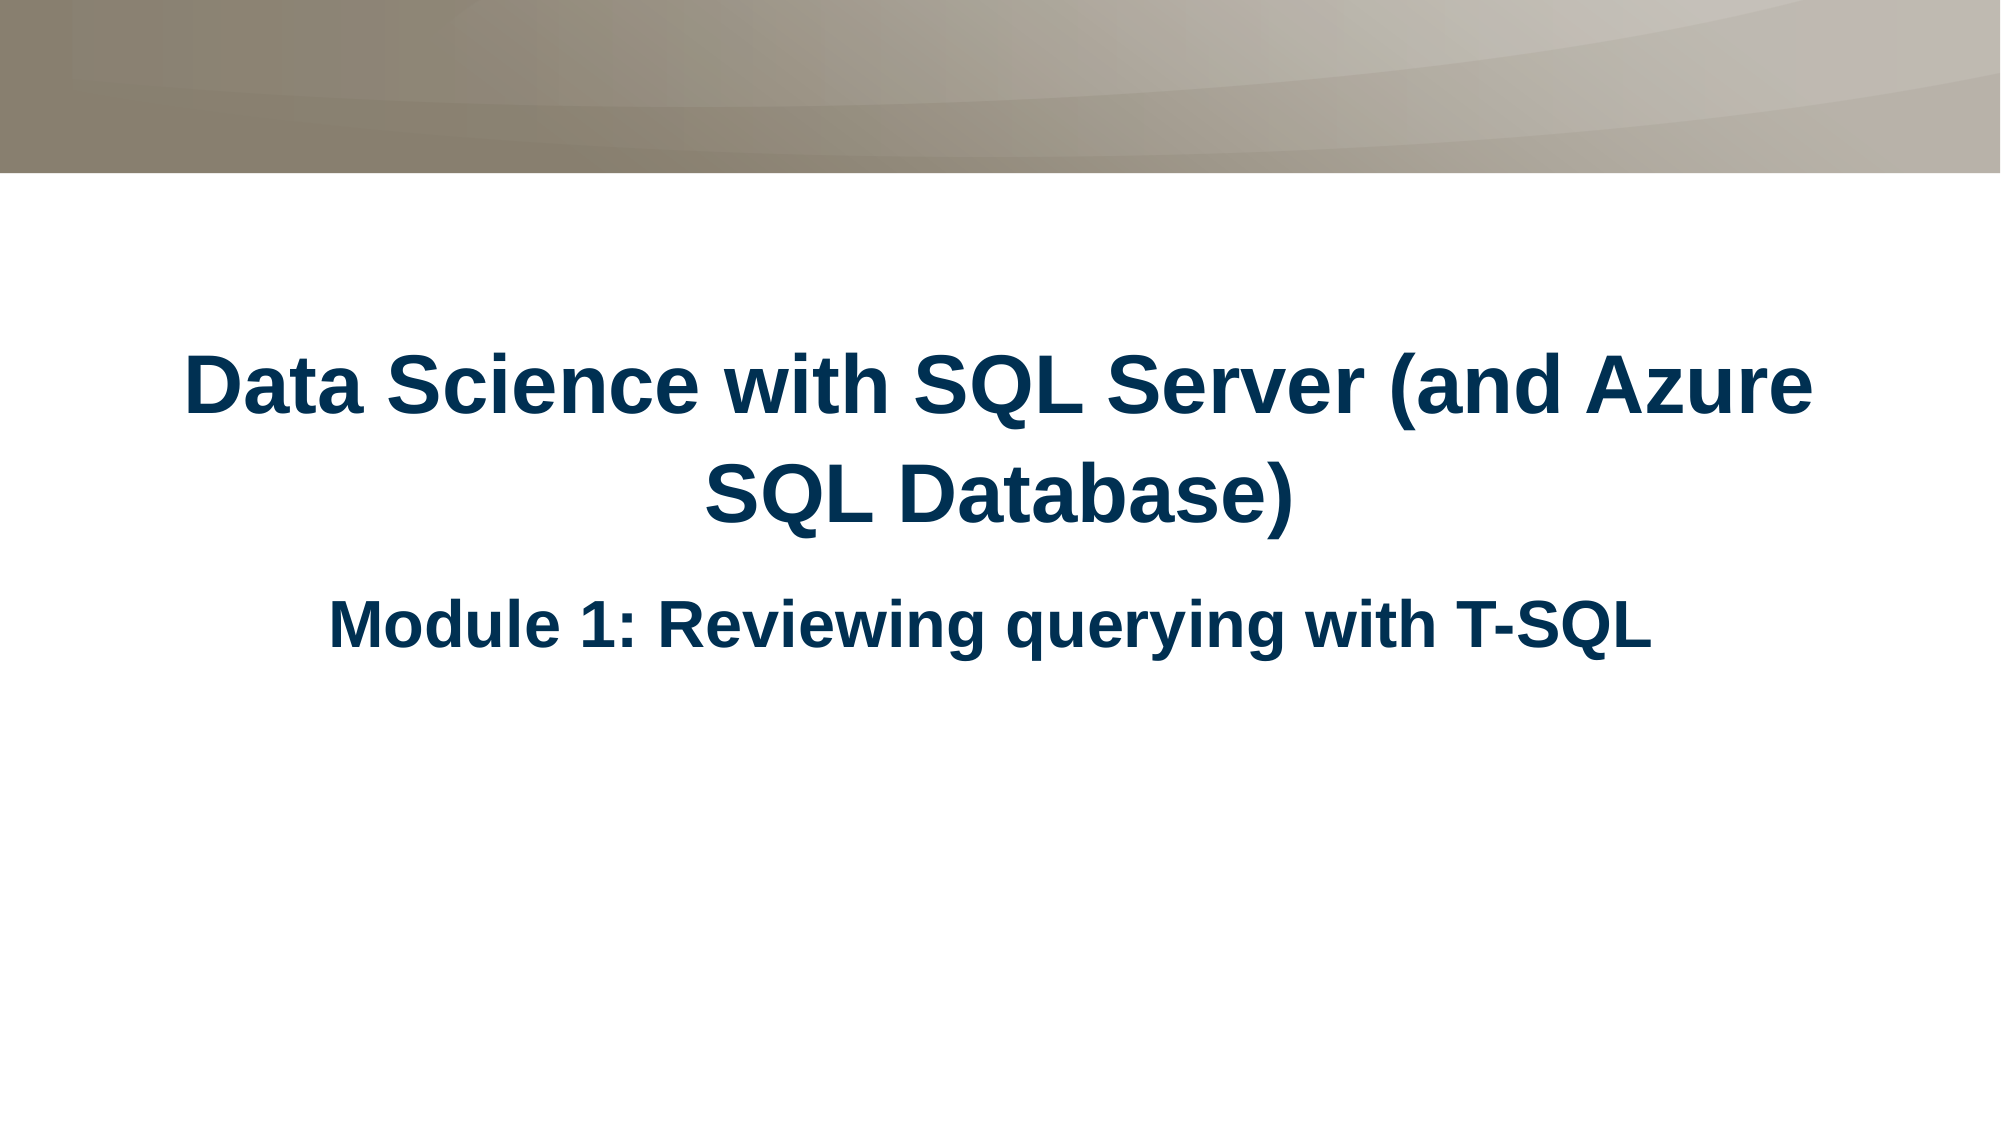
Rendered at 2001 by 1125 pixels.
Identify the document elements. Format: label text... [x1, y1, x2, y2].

picture [0, 0, 2001, 1125]
list Data Science with SQL Server (and Azure SQL Database) Module 1: Reviewing querying with T-SQL [99, 207, 1901, 1038]
